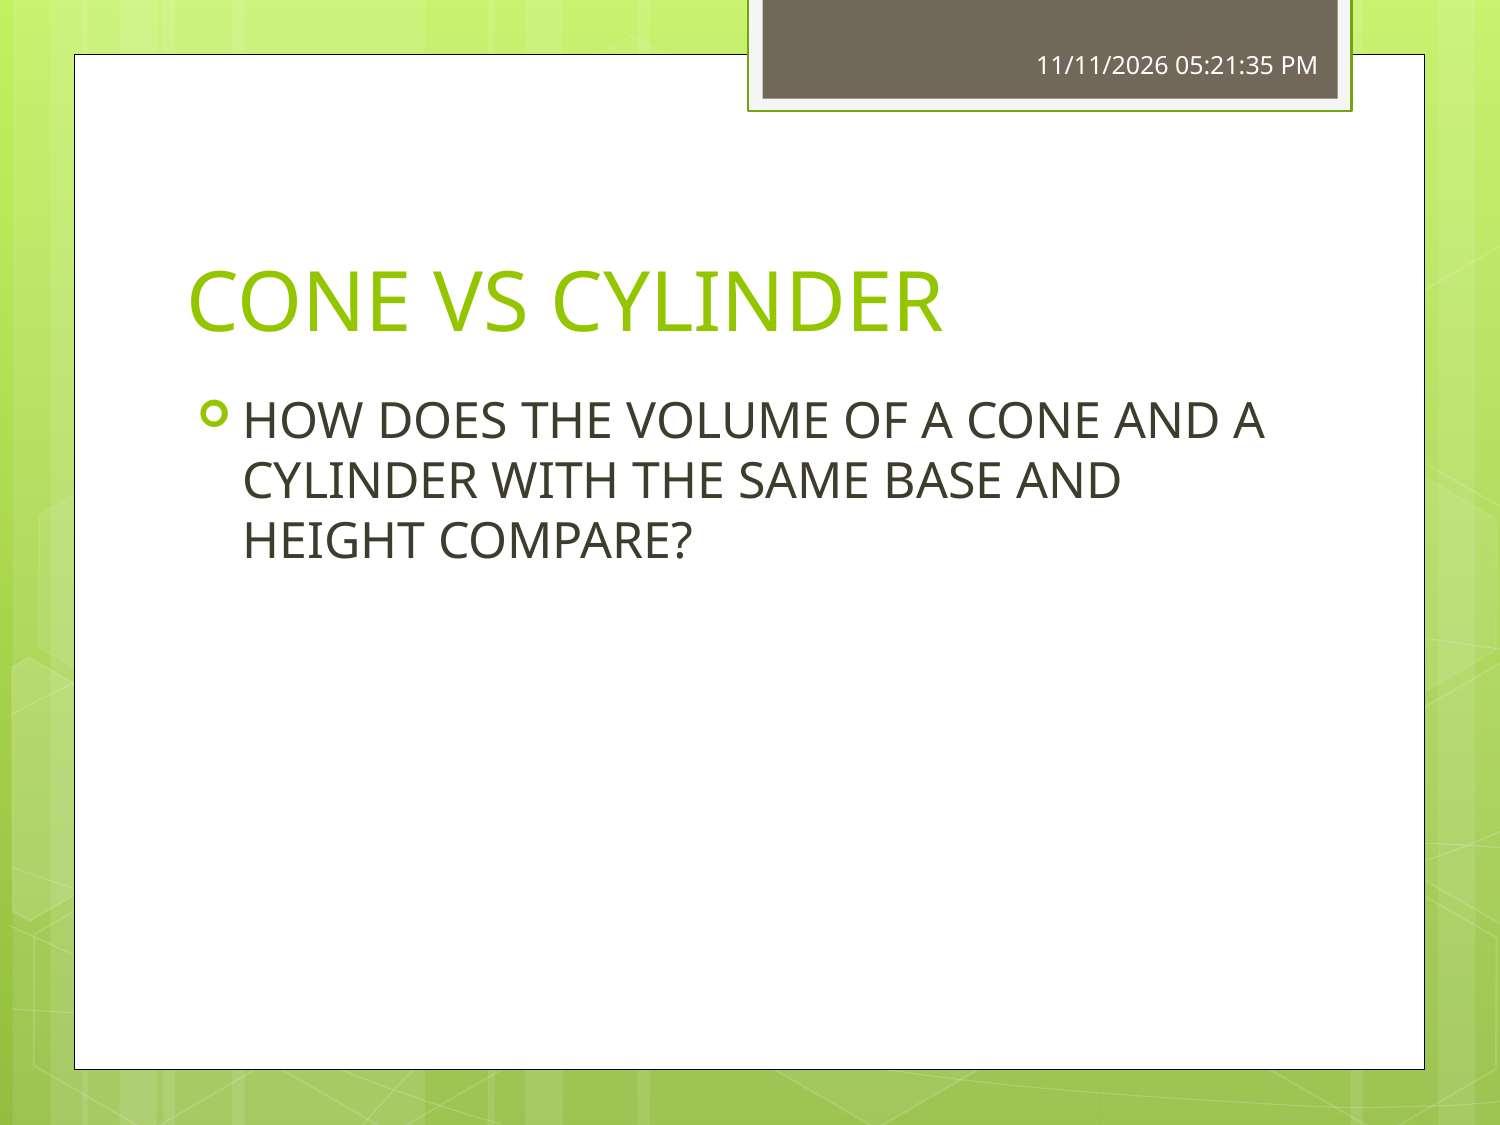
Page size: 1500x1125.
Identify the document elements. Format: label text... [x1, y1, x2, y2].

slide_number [983, 36, 1334, 97]
list HOW DOES THE VOLUME OF A CONE AND A CYLINDER WITH THE SAME BASE AND HEIGHT COMPARE? [171, 381, 1283, 957]
title CONE VS CYLINDER [171, 168, 1324, 357]
